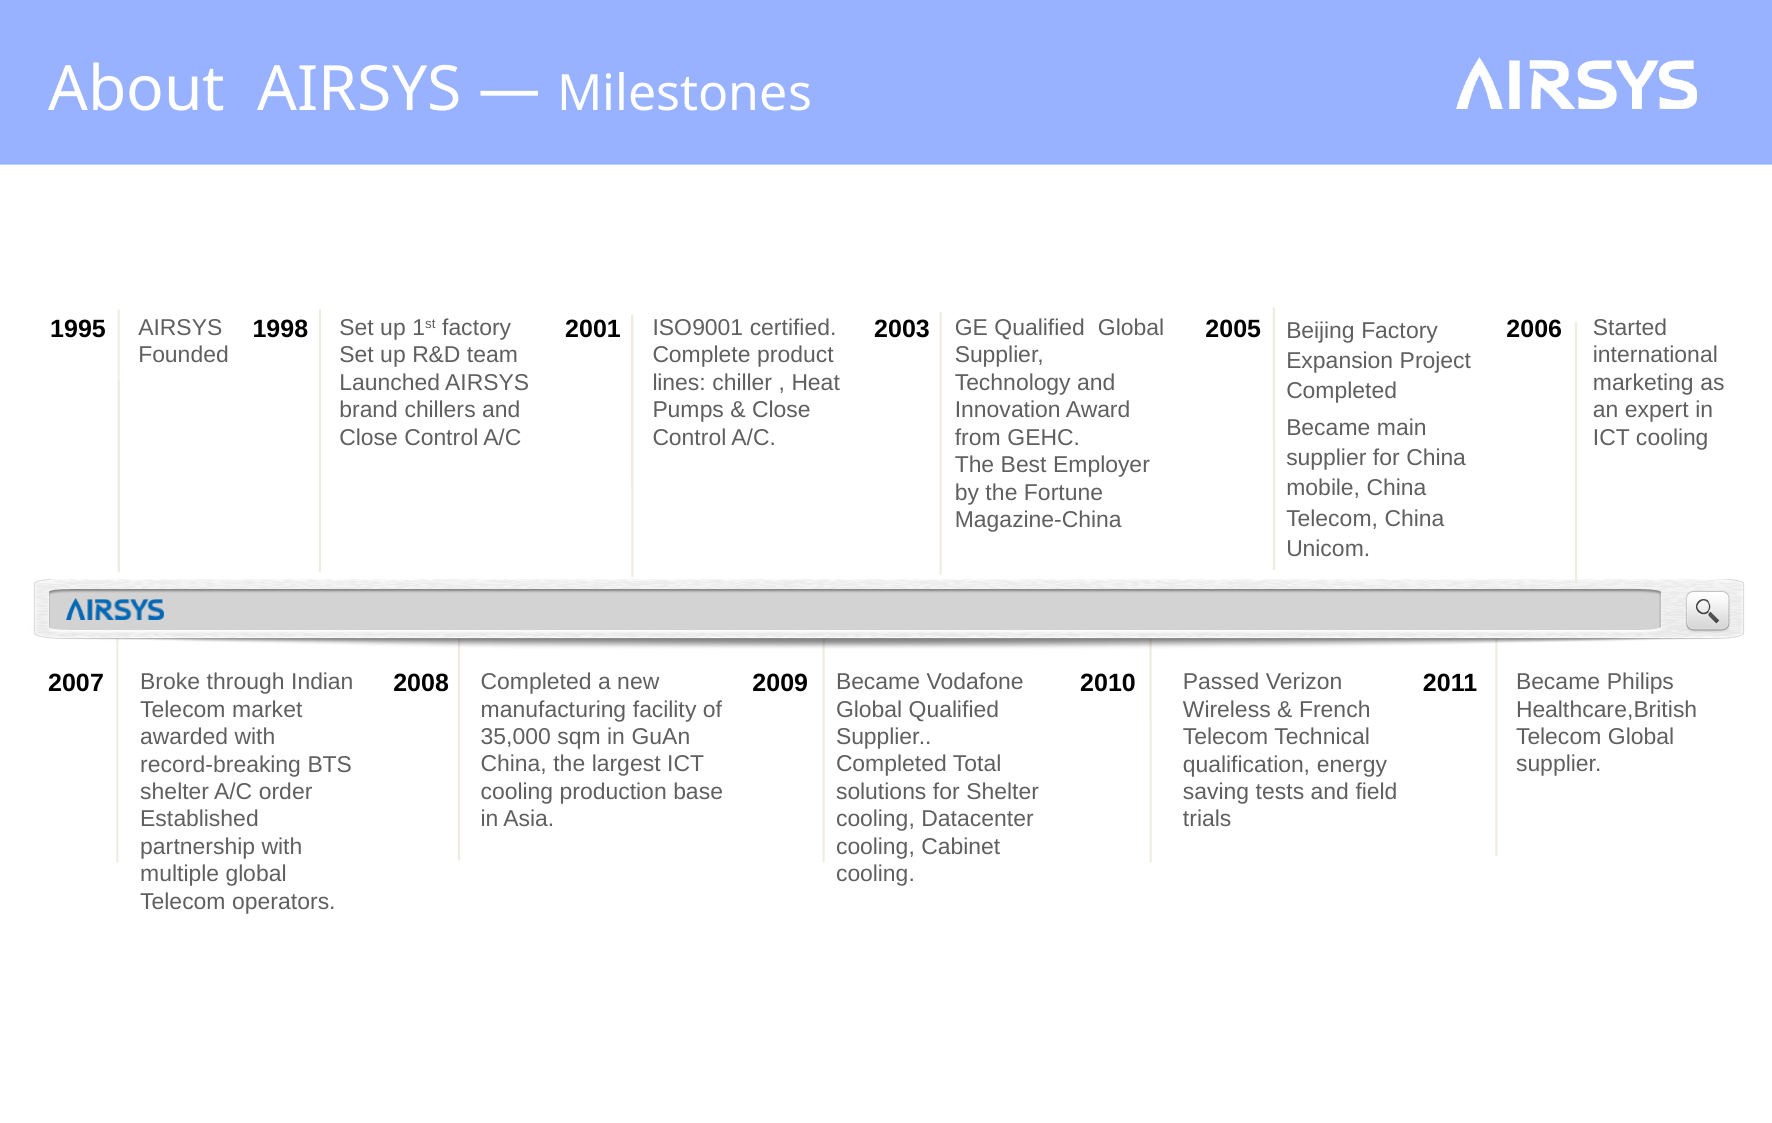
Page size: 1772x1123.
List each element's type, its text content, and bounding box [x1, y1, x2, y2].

text_box Passed Verizon Wireless & French Telecom Technical qualification, energy saving tests and field trials [1168, 675, 1441, 922]
text_box Completed a new manufacturing facility of 35,000 sqm in GuAn China, the largest ICT cooling production base in Asia. [465, 675, 742, 839]
text_box 2010 [1065, 675, 1150, 704]
text_box 1998 [237, 305, 324, 350]
text_box Beijing Factory Expansion Project Completed Became main supplier for China mobile, China Telecom, China Unicom. [1274, 305, 1521, 569]
text_box ISO9001 certified. Complete product lines: chiller , Heat Pumps & Close Control A/C. [637, 305, 871, 458]
text_box 2011 [1408, 675, 1493, 704]
text_box Became Philips Healthcare,British Telecom Global supplier. [1501, 675, 1744, 784]
text_box 2005 [1190, 305, 1277, 350]
text_box AIRSYS Founded [123, 305, 244, 403]
text_box 2003 [859, 305, 946, 350]
text_box 2009 [742, 675, 821, 704]
text_box 1995 [35, 305, 122, 350]
picture [1456, 57, 1697, 109]
text_box 2008 [378, 675, 459, 704]
text_box Set up 1st factory Set up R&D team Launched AIRSYS brand chillers and Close Control A/C [324, 305, 580, 458]
text_box Became Vodafone Global Qualified Supplier.. Completed Total solutions for Shelter cooling, Datacenter cooling, Cabinet cooling. [821, 675, 1094, 894]
text_box Broke through Indian Telecom market awarded with record-breaking BTS shelter A/C order Established partnership with multiple global Telecom operators. [125, 675, 369, 922]
text_box 2006 [1521, 305, 1578, 350]
text_box About AIRSYS — Milestones [33, 52, 1364, 119]
text_box 2007 [33, 674, 117, 704]
text_box 2001 [550, 305, 637, 350]
text_box Started international marketing as an expert in ICT cooling [1578, 305, 1751, 458]
picture [27, 578, 1772, 664]
text_box GE Qualified Global Supplier, Technology and Innovation Award from GEHC. The Best Employer by the Fortune Magazine-China [941, 305, 1187, 568]
text_box 2008 [460, 675, 465, 704]
